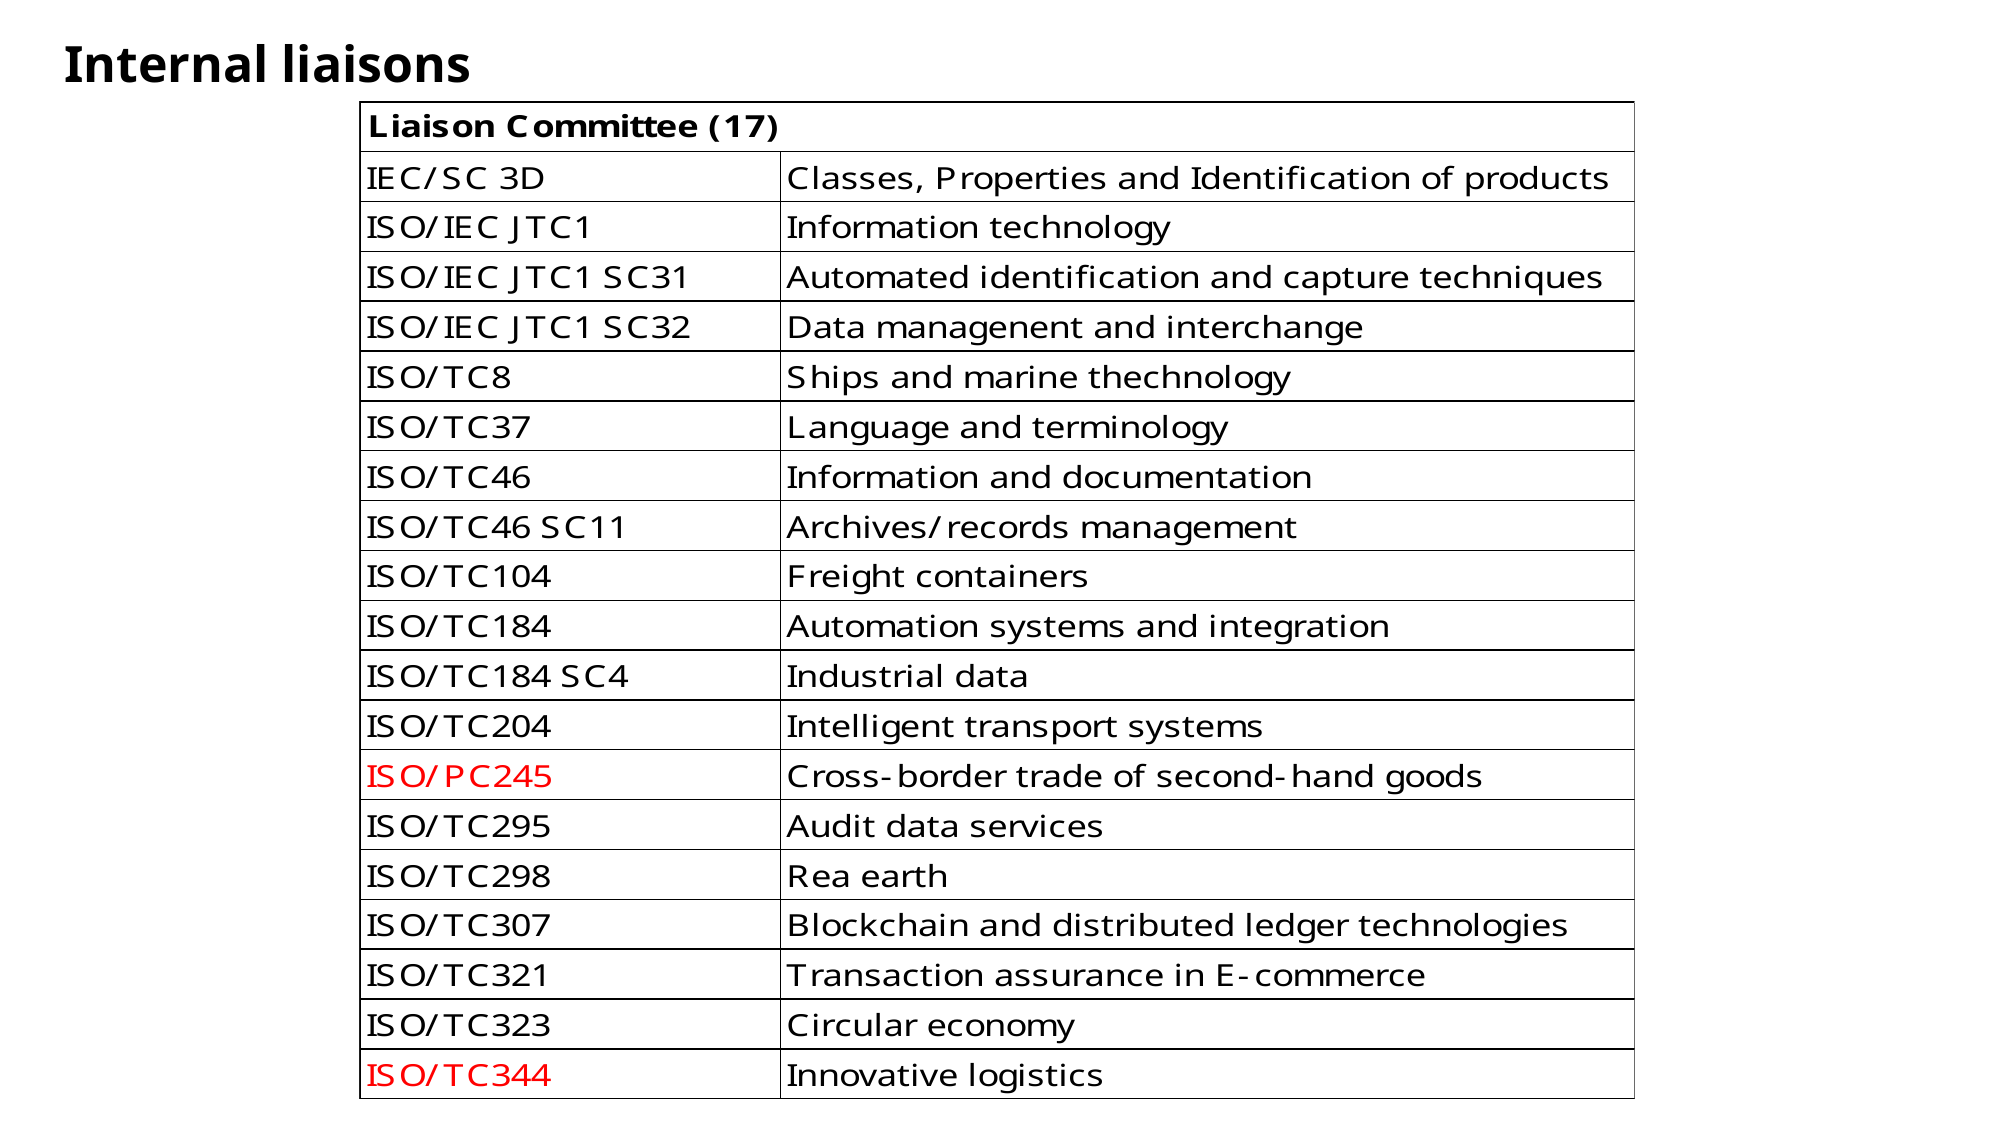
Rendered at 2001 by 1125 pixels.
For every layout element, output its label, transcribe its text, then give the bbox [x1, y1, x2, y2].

text_box Internal liaisons [49, 25, 828, 101]
picture [359, 101, 1636, 1100]
